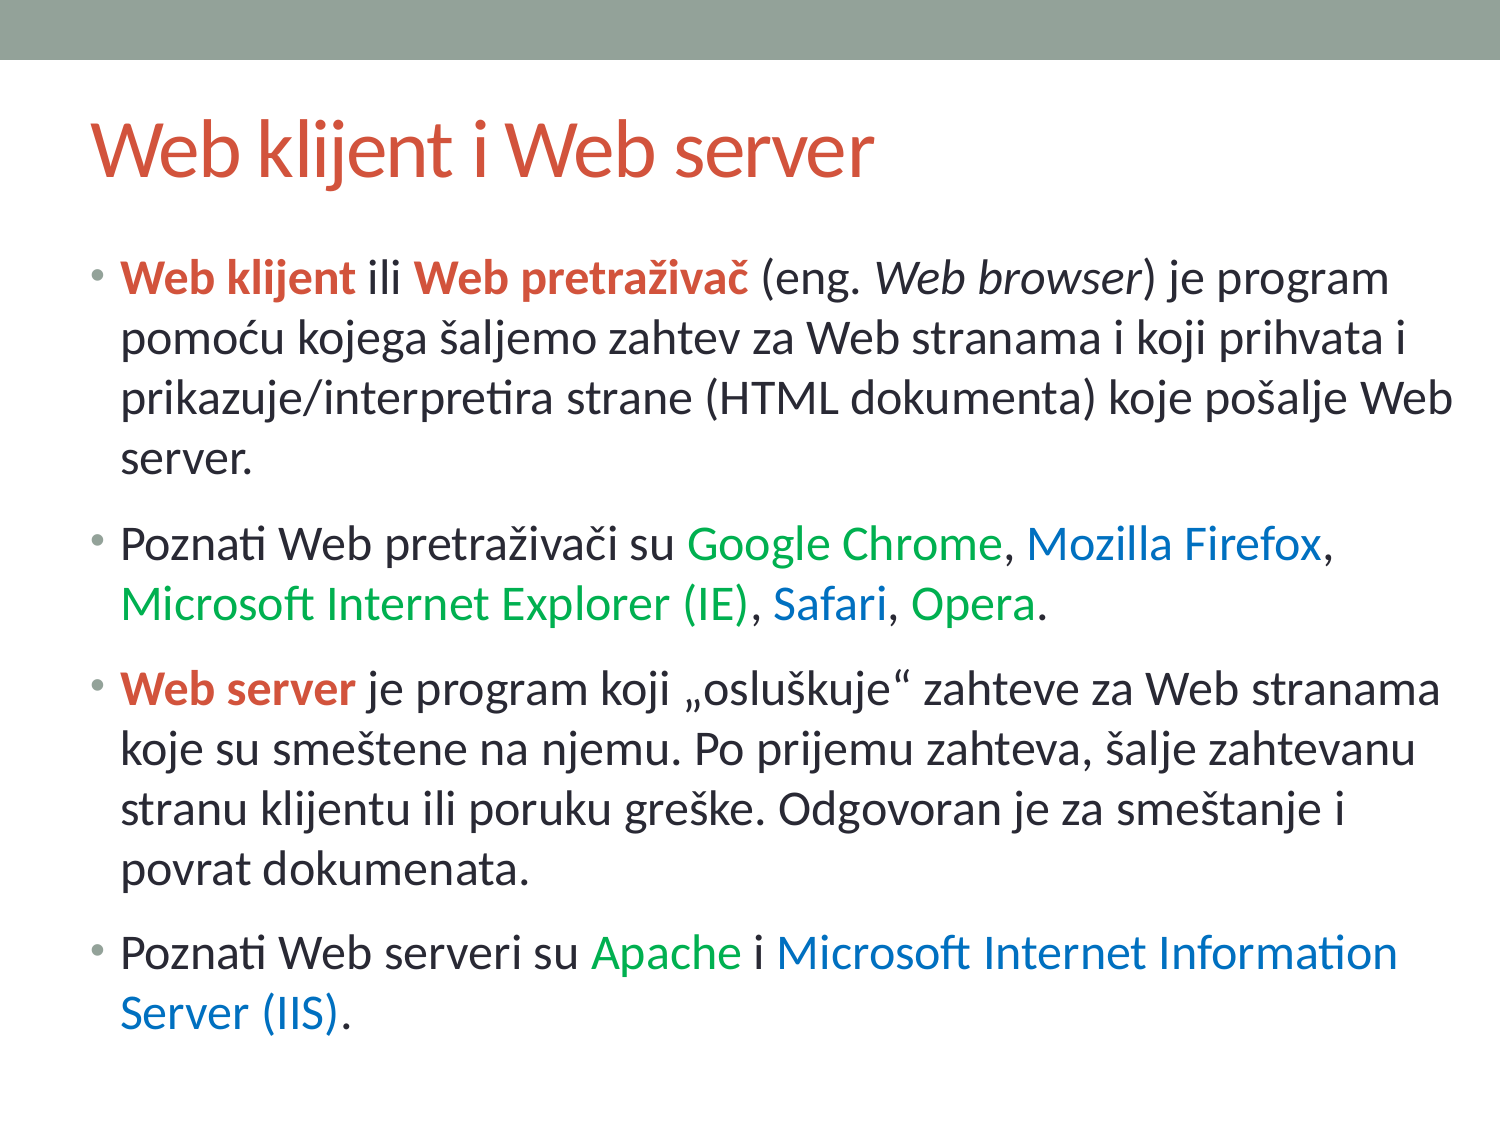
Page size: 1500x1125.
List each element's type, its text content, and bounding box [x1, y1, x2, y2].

title Web klijent i Web server [75, 62, 1425, 225]
list Web klijent ili Web pretraživač (eng. Web browser) je program pomoću kojega šaljemo zahtev za Web stranama i koji prihvata i prikazuje/interpretira strane (HTML dokumenta) koje pošalje Web server. Poznati Web pretraživači su Google Chrome, Mozilla Firefox, Microsoft Internet Explorer (IE), Safari, Opera. Web server je program koji „osluškuje“ zahteve za Web stranama koje su smeštene na njemu. Po prijemu zahteva, šalje zahtevanu stranu klijentu ili poruku greške. Odgovoran je za smeštanje i povrat dokumenata. Poznati Web serveri su Apache i Microsoft Internet Information Server (IIS). [75, 237, 1475, 1075]
